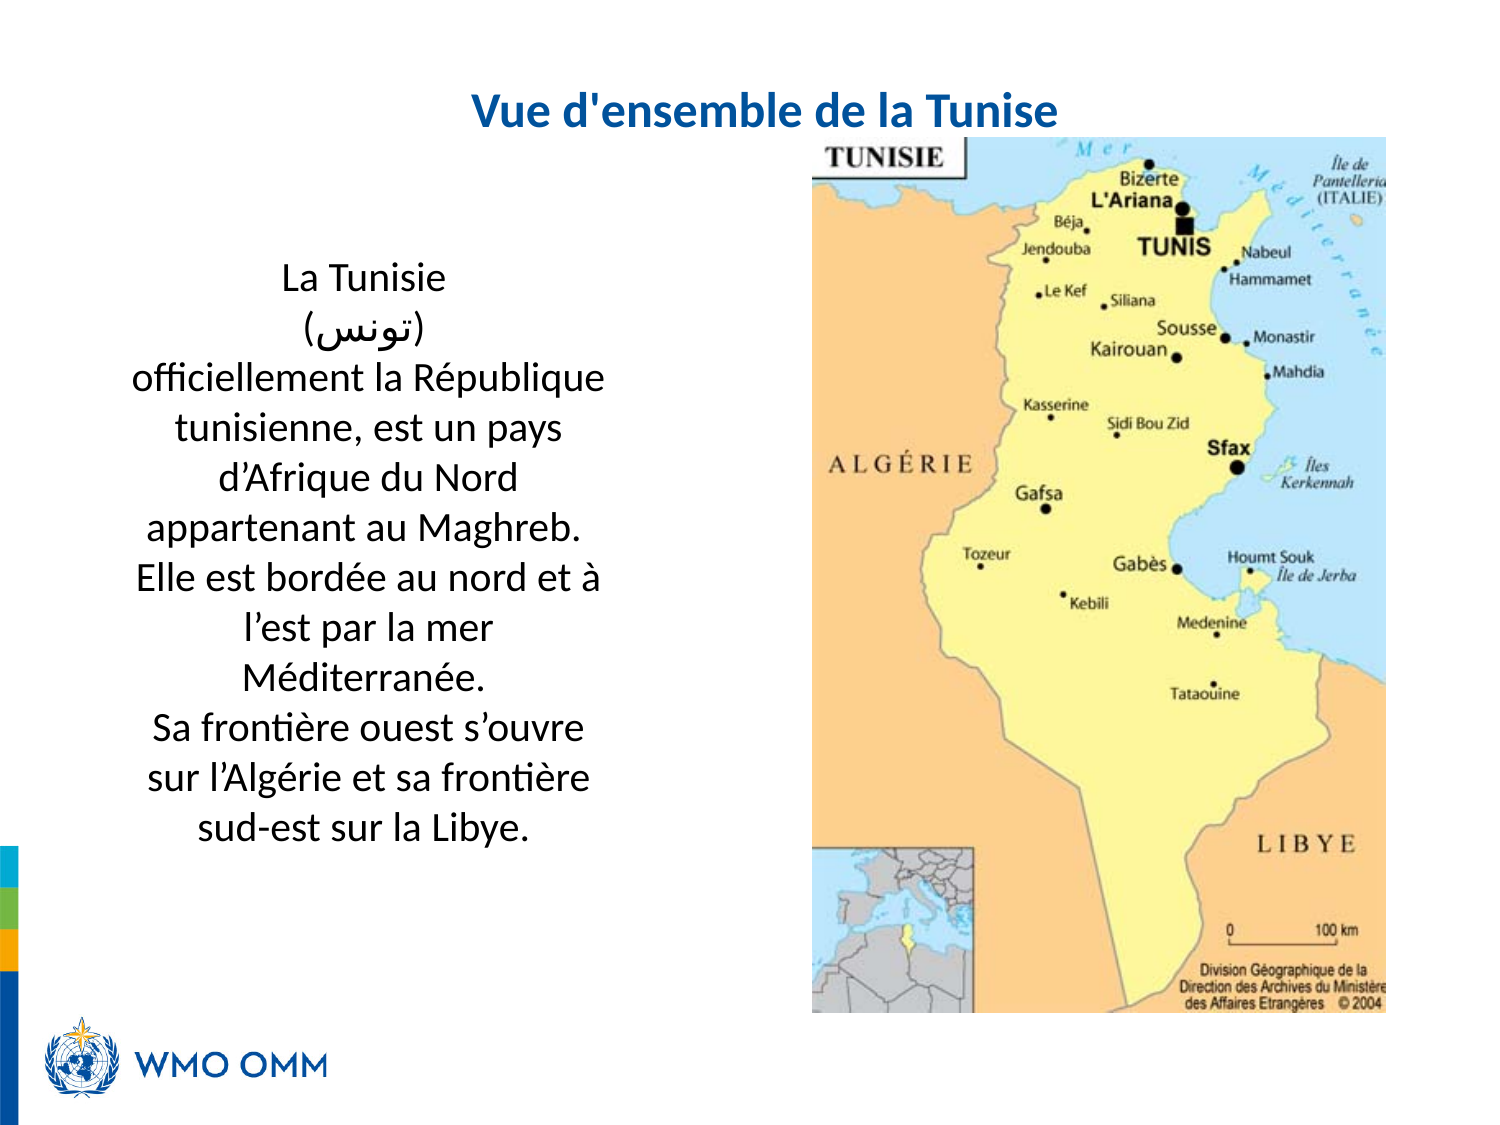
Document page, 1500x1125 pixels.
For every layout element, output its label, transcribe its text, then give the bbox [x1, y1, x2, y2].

picture [0, 845, 327, 1125]
picture [812, 137, 1387, 1013]
text_box Vue d'ensemble de la Tunise [456, 69, 1091, 145]
title La Tunisie (تونس) officiellement la République tunisienne, est un pays d’Afrique du Nord appartenant au Maghreb. Elle est bordée au nord et à l’est par la mer Méditerranée. Sa frontière ouest s’ouvre sur l’Algérie et sa frontière sud-est sur la Libye. [112, 99, 625, 1000]
